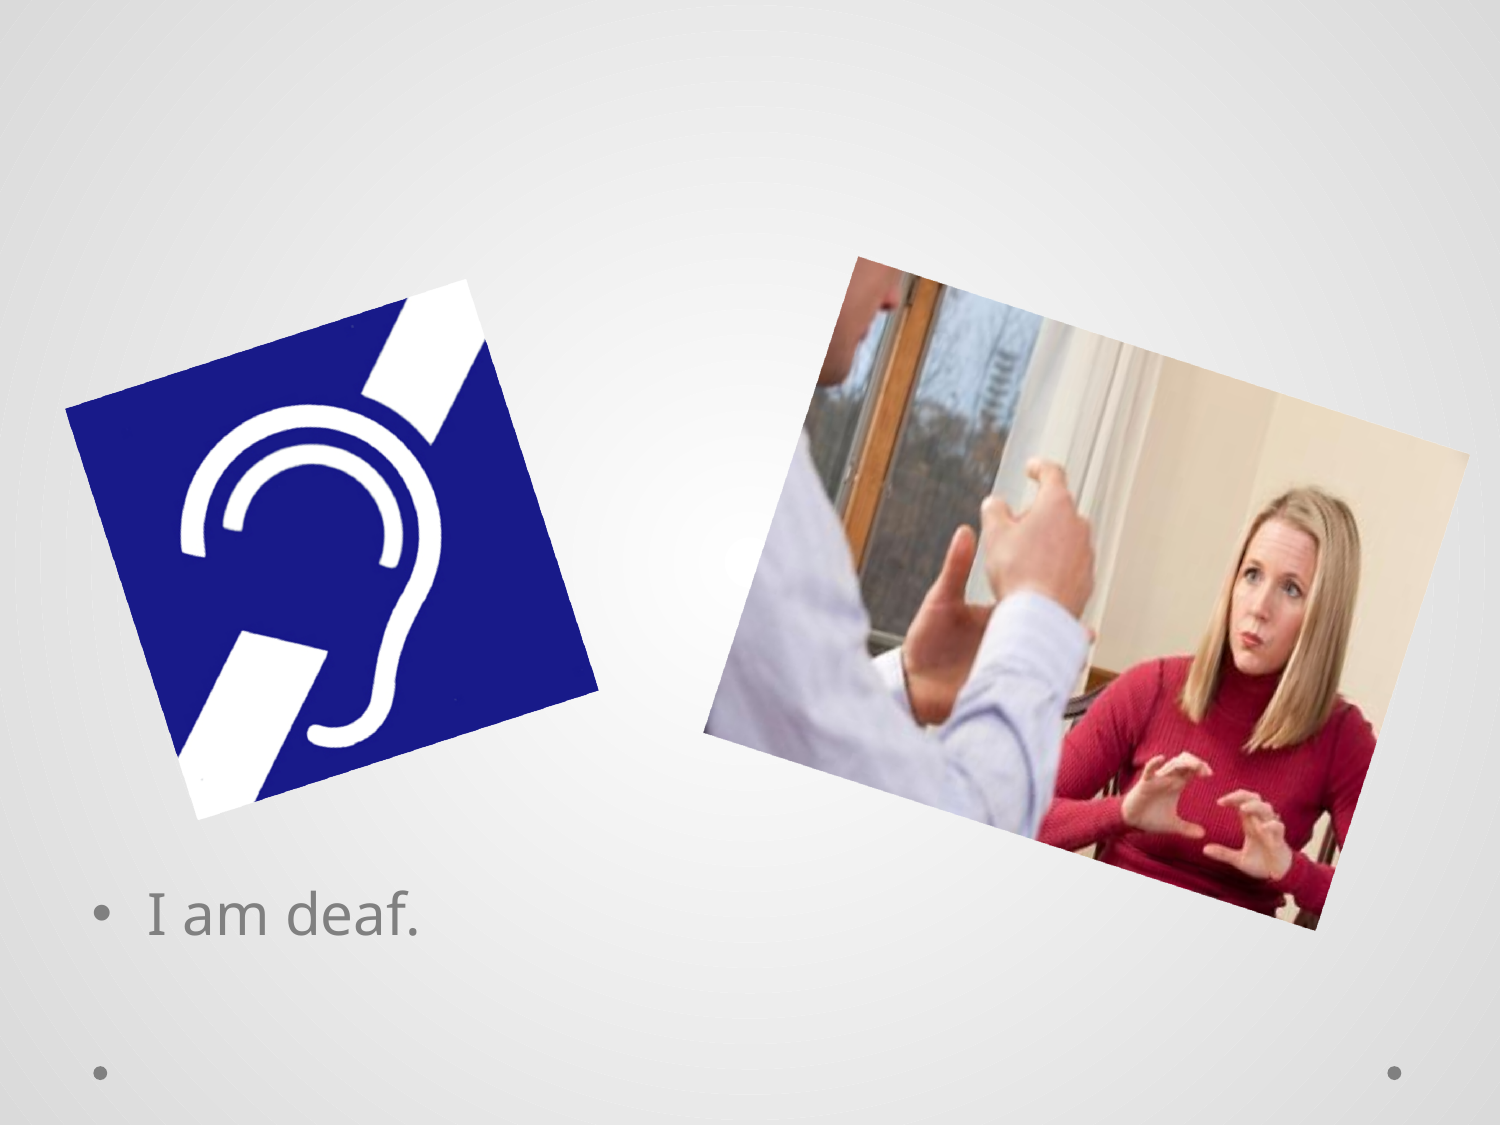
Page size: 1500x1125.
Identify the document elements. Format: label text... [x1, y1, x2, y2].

picture [704, 257, 1469, 930]
picture [66, 280, 598, 819]
list I am deaf. [76, 869, 1427, 970]
